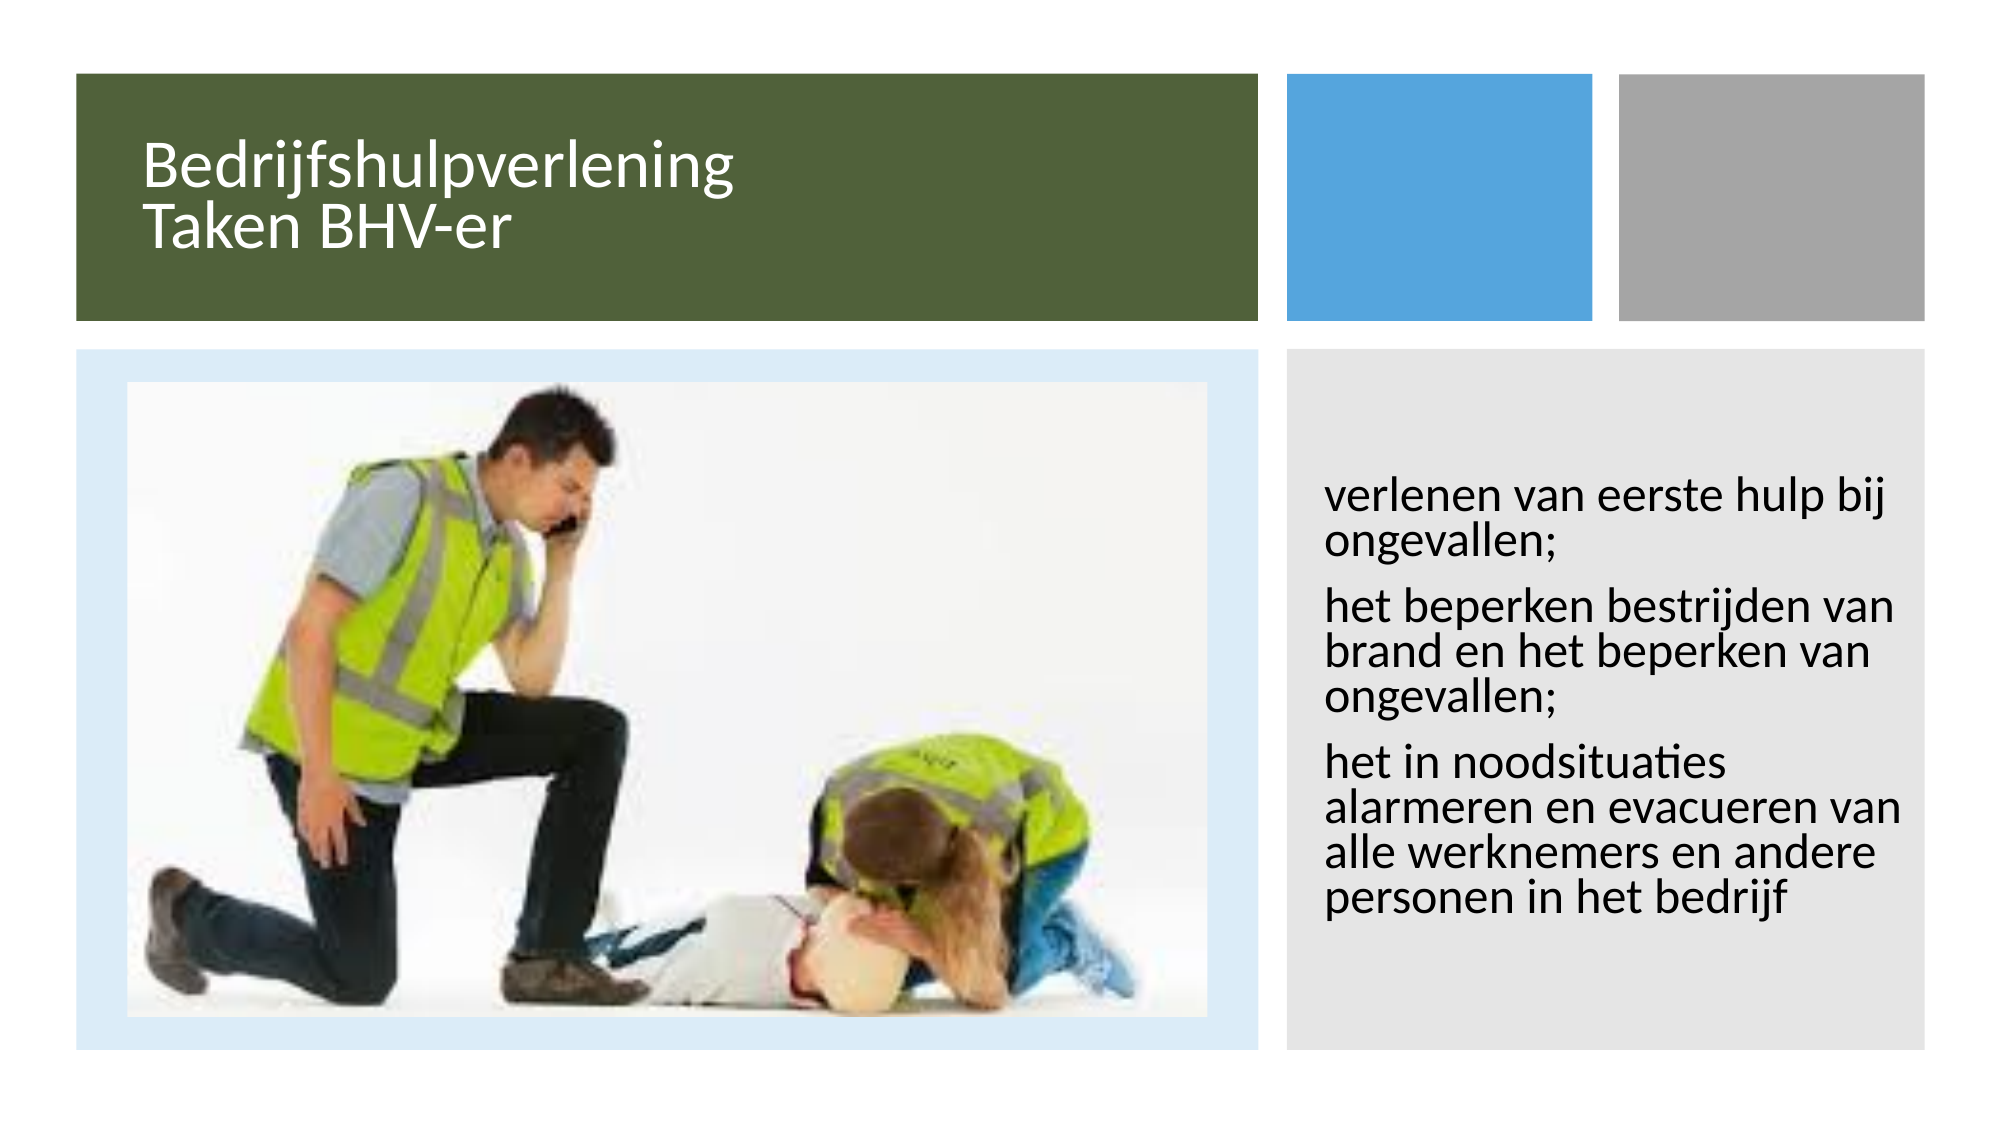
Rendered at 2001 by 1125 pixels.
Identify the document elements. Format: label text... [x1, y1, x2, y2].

text_box [75, 348, 1259, 1051]
text_box [1286, 73, 1593, 322]
picture [127, 382, 1208, 1017]
text_box [1286, 348, 1926, 1051]
title Bedrijfshulpverlening Taken BHV-er [127, 113, 1212, 285]
text_box [1618, 73, 1926, 322]
list verlenen van eerste hulp bij ongevallen; het beperken bestrijden van brand en het beperken van ongevallen; het in noodsituaties alarmeren en evacueren van alle werknemers en andere personen in het bedrijf [1309, 348, 1925, 1050]
text_box [75, 72, 1259, 322]
